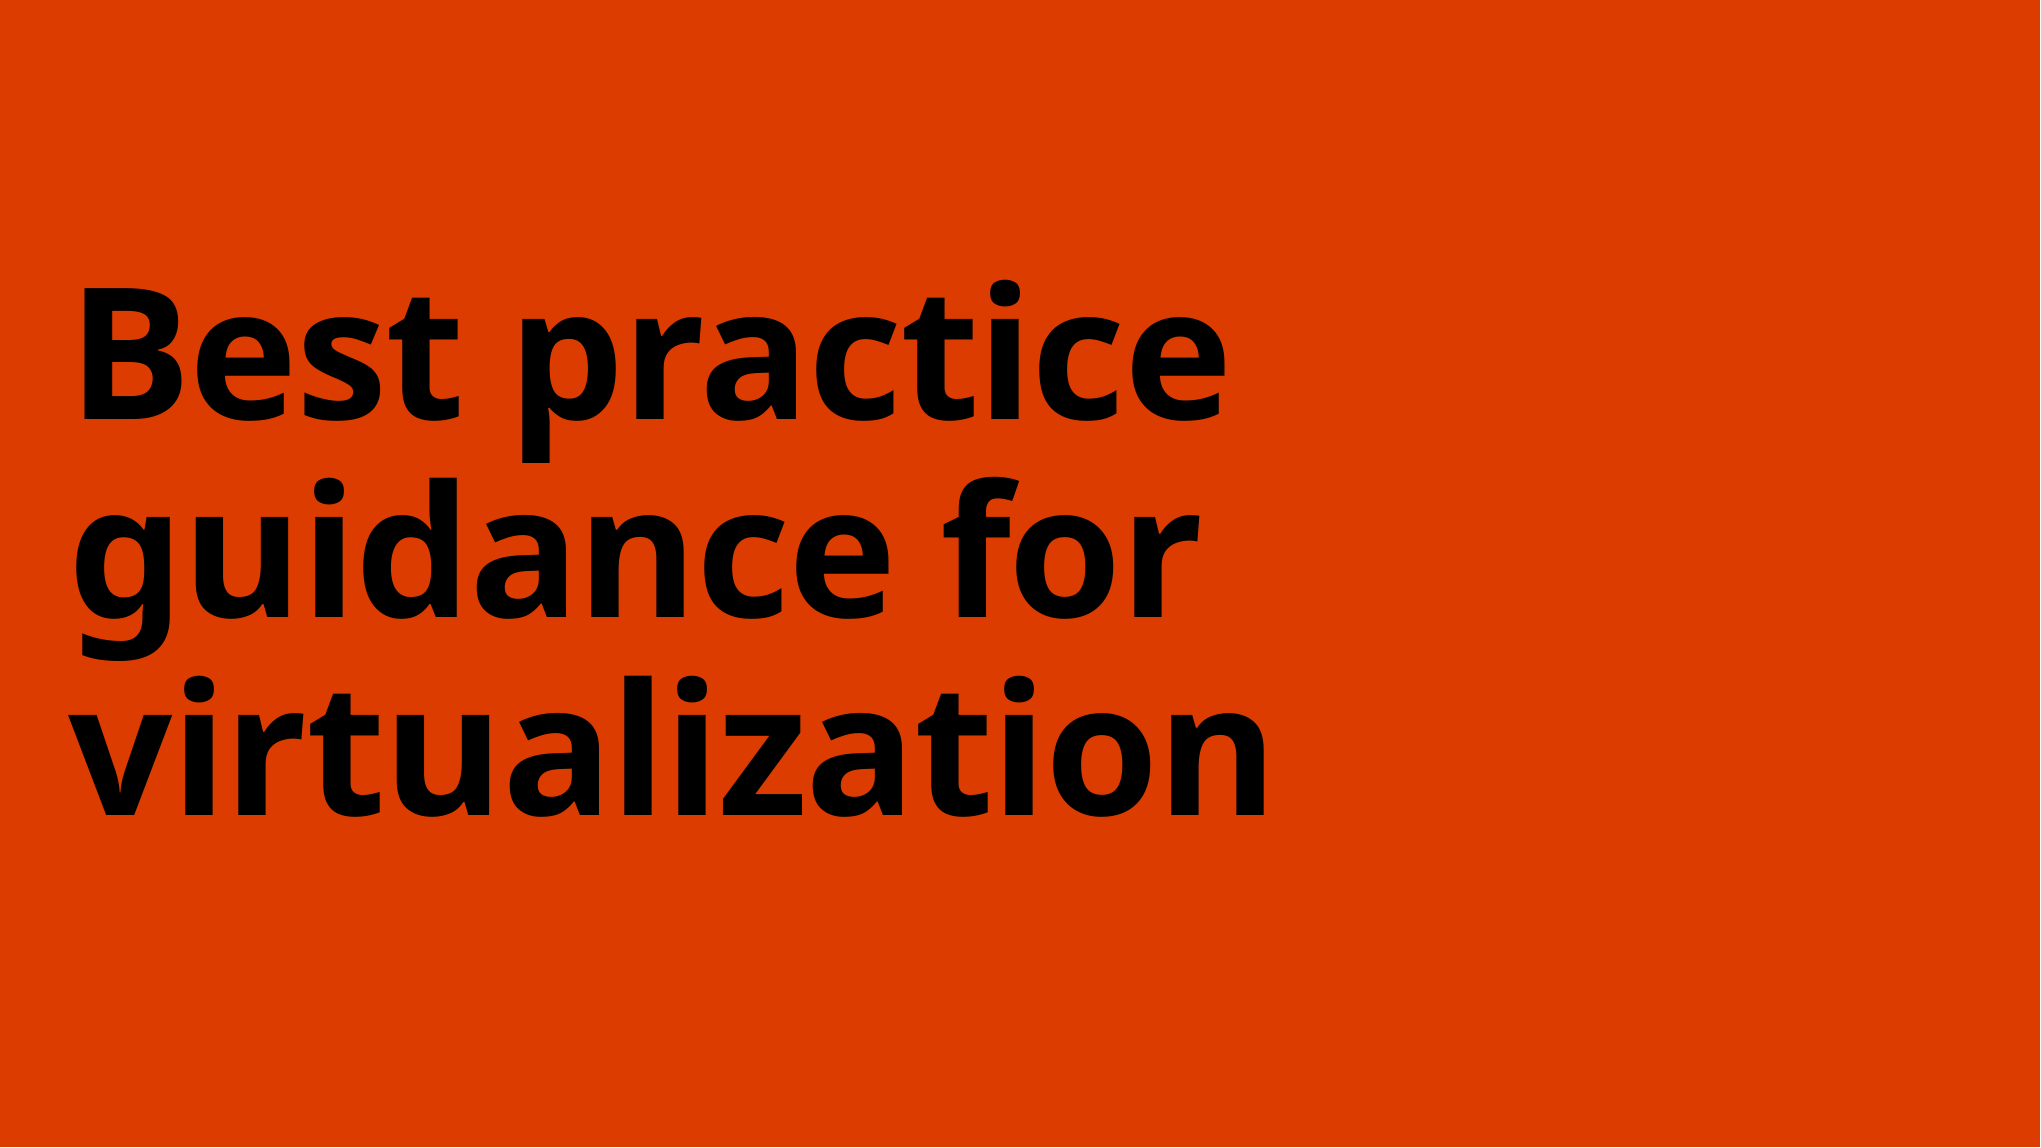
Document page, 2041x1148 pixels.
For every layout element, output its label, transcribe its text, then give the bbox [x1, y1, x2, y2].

title Best practice guidance for virtualization [45, 48, 1996, 650]
